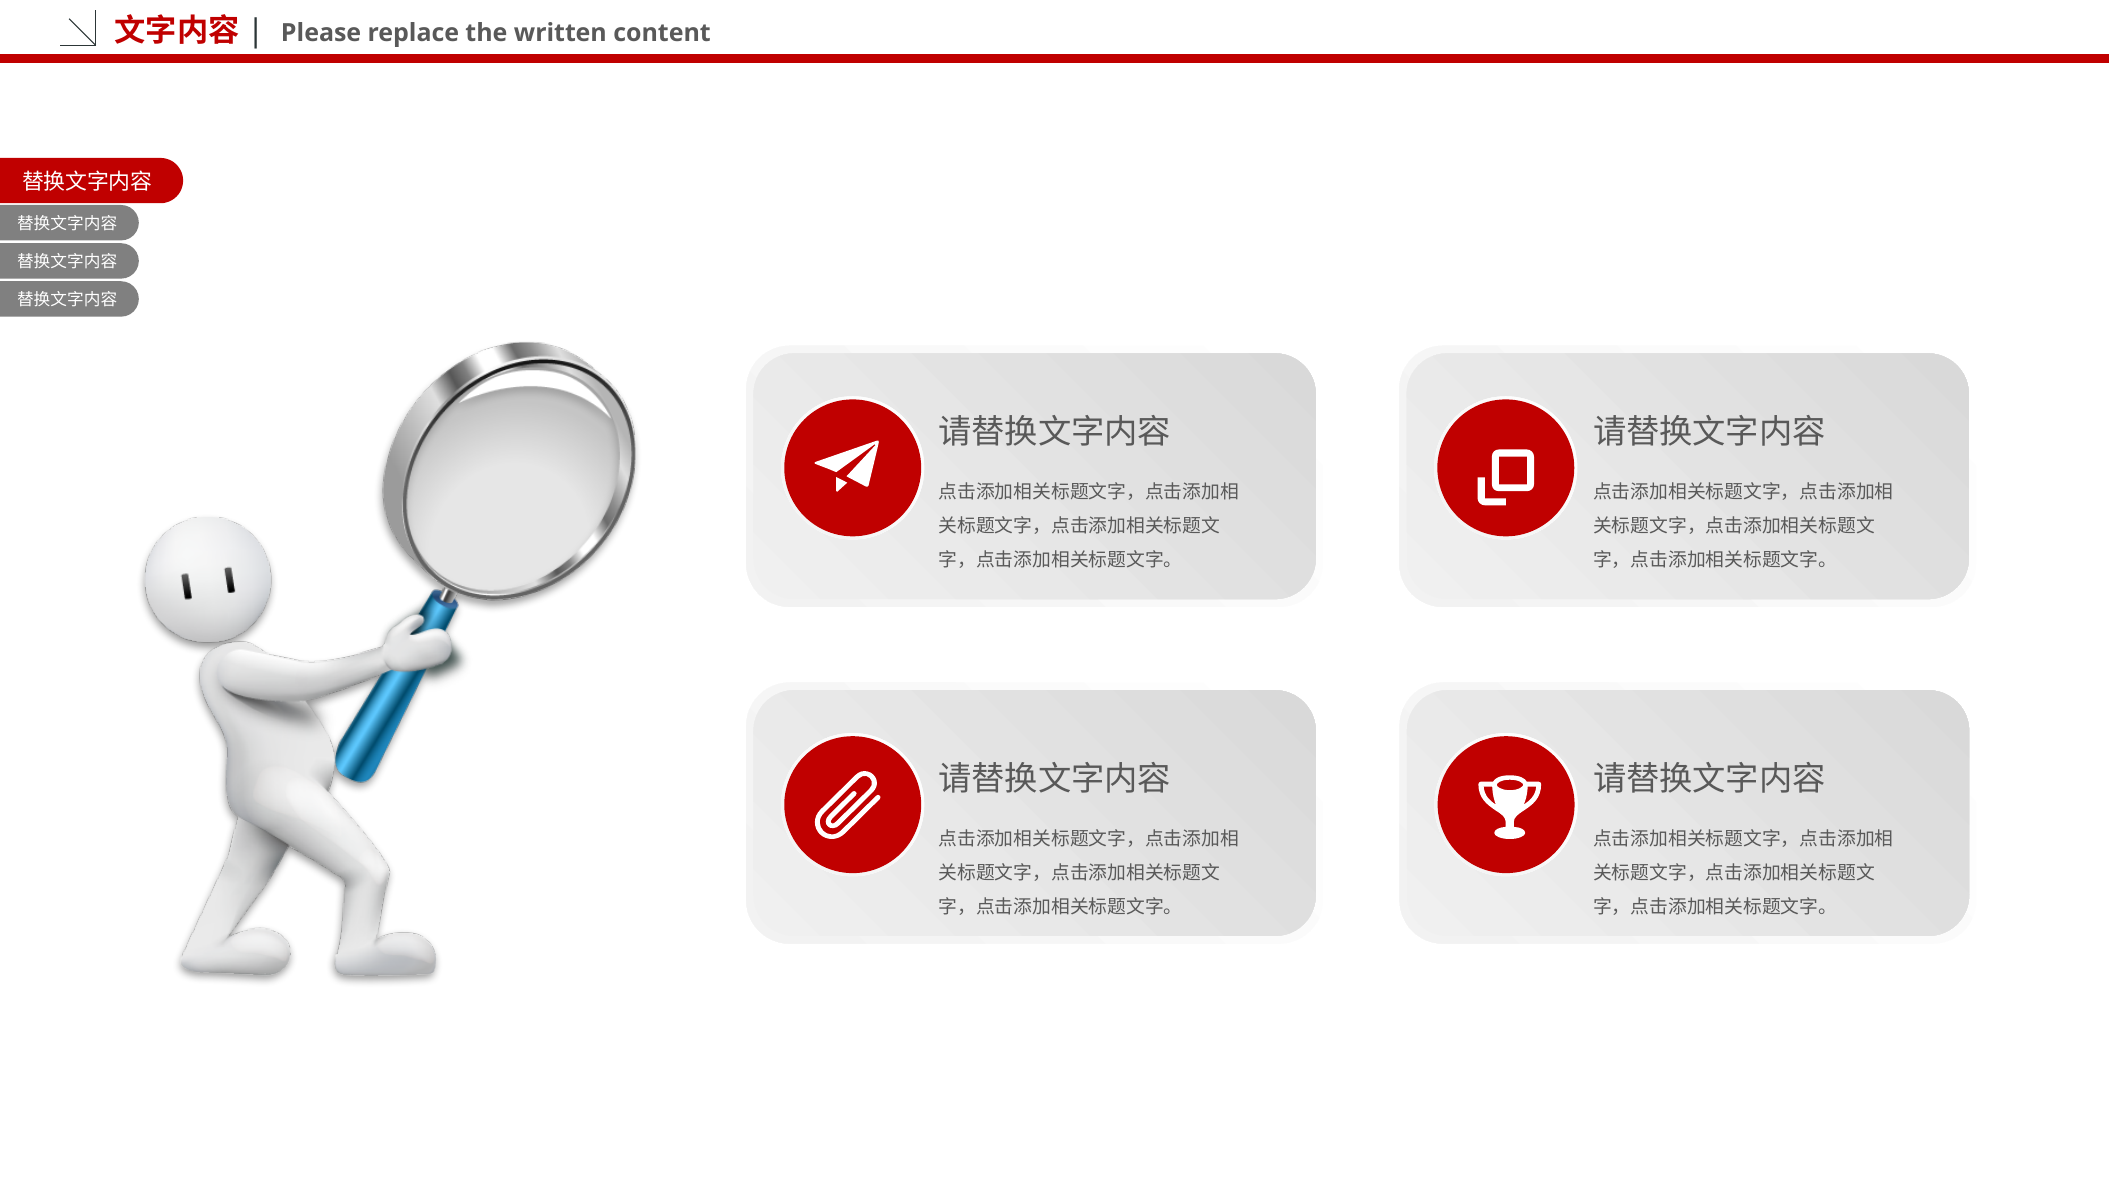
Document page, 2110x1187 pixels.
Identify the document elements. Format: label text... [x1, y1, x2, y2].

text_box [60, 9, 96, 46]
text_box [1434, 733, 1578, 877]
text_box [0, 203, 125, 242]
text_box 替换文字内容 [5, 204, 157, 241]
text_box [746, 345, 1323, 607]
text_box [0, 156, 185, 205]
text_box [0, 242, 127, 280]
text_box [1593, 757, 1912, 954]
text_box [938, 757, 1257, 954]
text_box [1434, 396, 1578, 540]
text_box [0, 280, 127, 318]
picture [91, 310, 663, 1004]
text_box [781, 733, 925, 877]
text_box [938, 410, 1257, 607]
text_box 替换文字内容 [5, 243, 157, 279]
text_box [1593, 410, 1912, 607]
text_box 替换文字内容 [5, 281, 157, 317]
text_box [781, 396, 925, 540]
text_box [1399, 345, 1977, 607]
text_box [746, 682, 1323, 944]
text_box 替换文字内容 [5, 160, 169, 202]
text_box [1399, 682, 1977, 944]
text_box 文字内容| Please replace the written content [103, 4, 927, 54]
